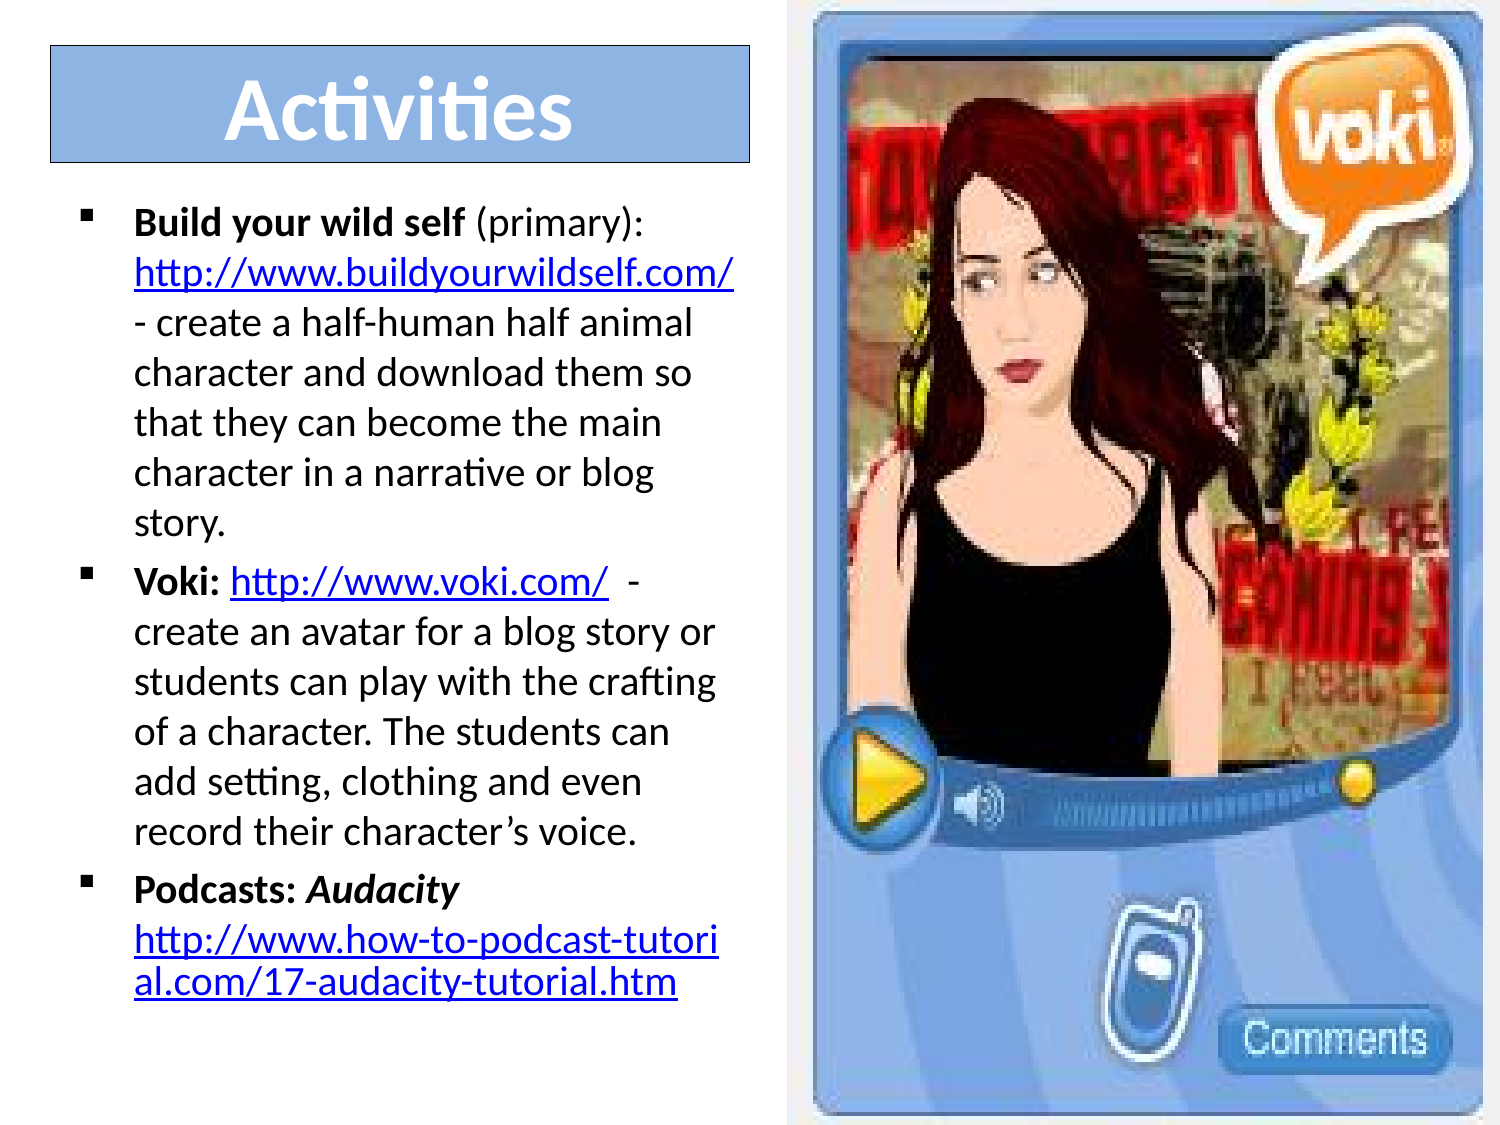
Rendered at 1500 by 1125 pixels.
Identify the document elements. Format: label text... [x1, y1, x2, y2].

picture [787, 0, 1500, 1125]
list Build your wild self (primary): http://www.buildyourwildself.com/ - create a half-human half animal character and download them so that they can become the main character in a narrative or blog story. Voki: http://www.voki.com/ - create an avatar for a blog story or students can play with the crafting of a character. The students can add setting, clothing and even record their character’s voice. Podcasts: Audacity http://www.how-to-podcast-tutorial.com/17-audacity-tutorial.htm [62, 187, 750, 1063]
title Activities [50, 45, 750, 163]
